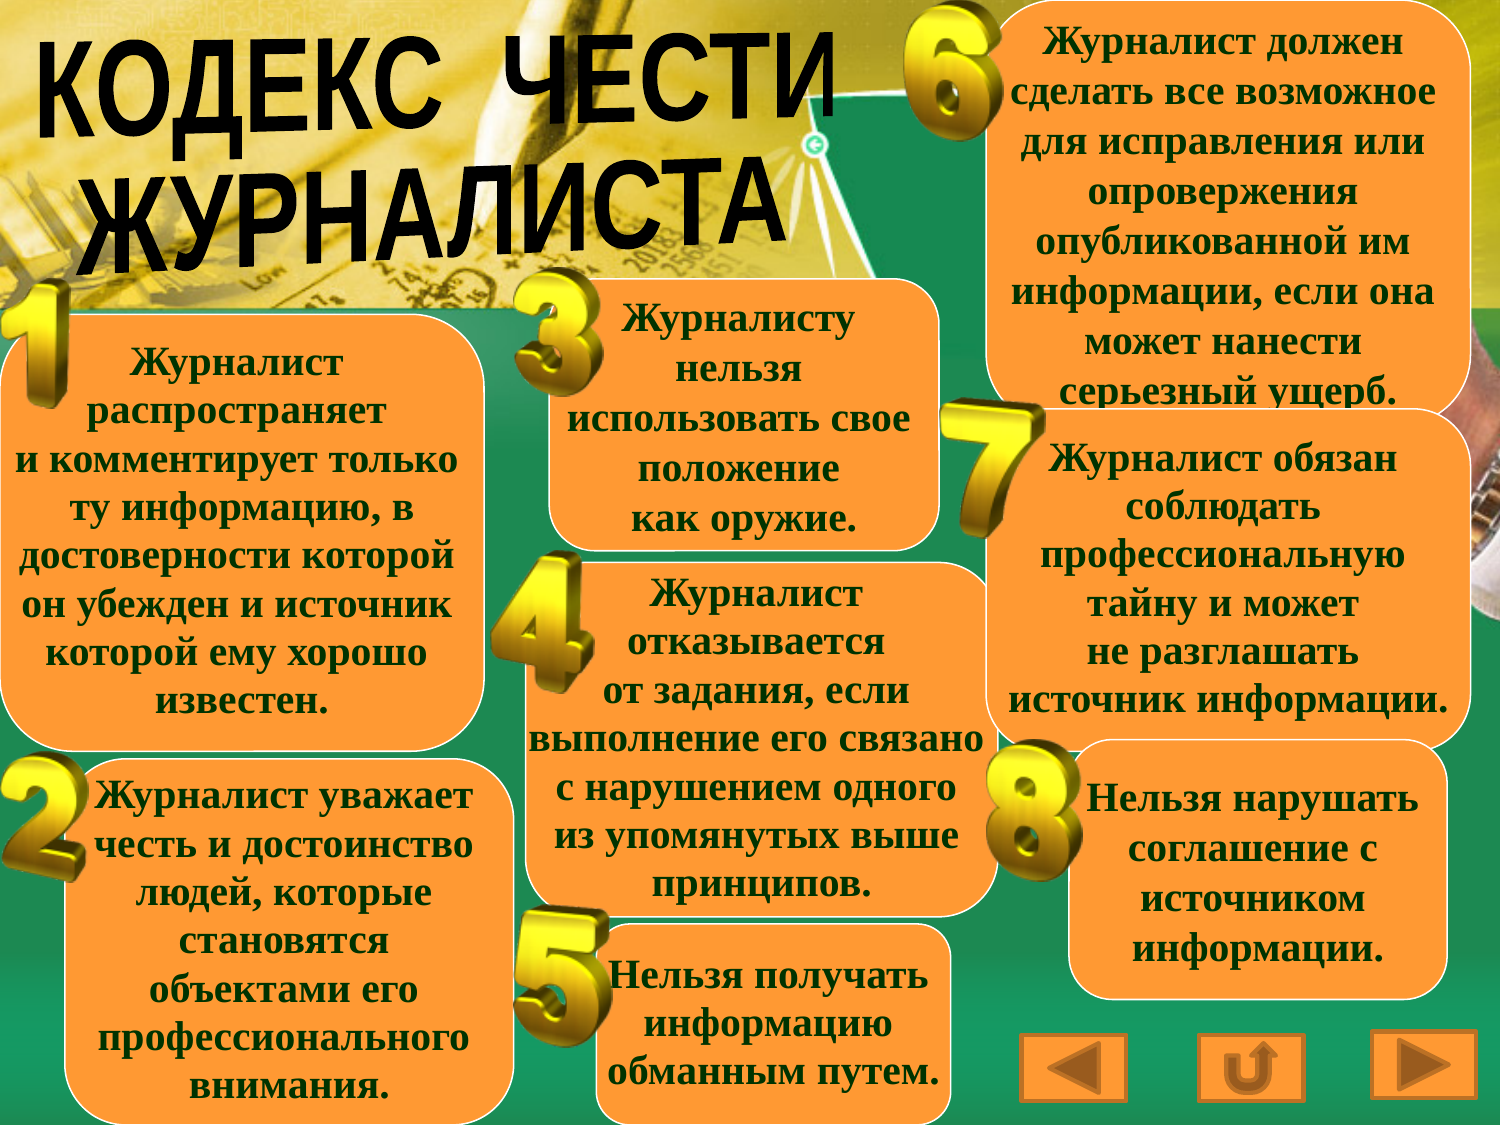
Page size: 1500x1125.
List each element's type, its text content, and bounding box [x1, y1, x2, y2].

text_box Журналисту нельзя использовать свое положение как оружие. [549, 278, 939, 551]
text_box Журналист должен сделать все возможное для исправления или опровержения опубликованной им информации, если она может нанести серьезный ущерб. [986, 0, 1471, 414]
picture [0, 0, 1084, 1048]
text_box [1370, 1029, 1478, 1100]
text_box [1197, 1033, 1306, 1103]
text_box Журналист обязан соблюдать профессиональную тайну и может не разглашать источник информации. [986, 408, 1471, 749]
text_box Нельзя нарушать соглашение с источником информации. [1068, 739, 1448, 1000]
picture [1412, 0, 1500, 990]
text_box Журналист распространяет и комментирует только ту информацию, в достоверности которой он убежден и источник которой ему хорошо известен. [0, 314, 485, 752]
text_box Нельзя получать информацию обманным путем. [596, 923, 951, 1125]
text_box Журналист уважает честь и достоинство людей, которые становятся объектами его профессионального внимания. [64, 758, 514, 1125]
text_box [1019, 1033, 1128, 1103]
text_box Журналист отказывается от задания, если выполнение его связано с нарушением одного из упомянутых выше принципов. [525, 562, 998, 917]
